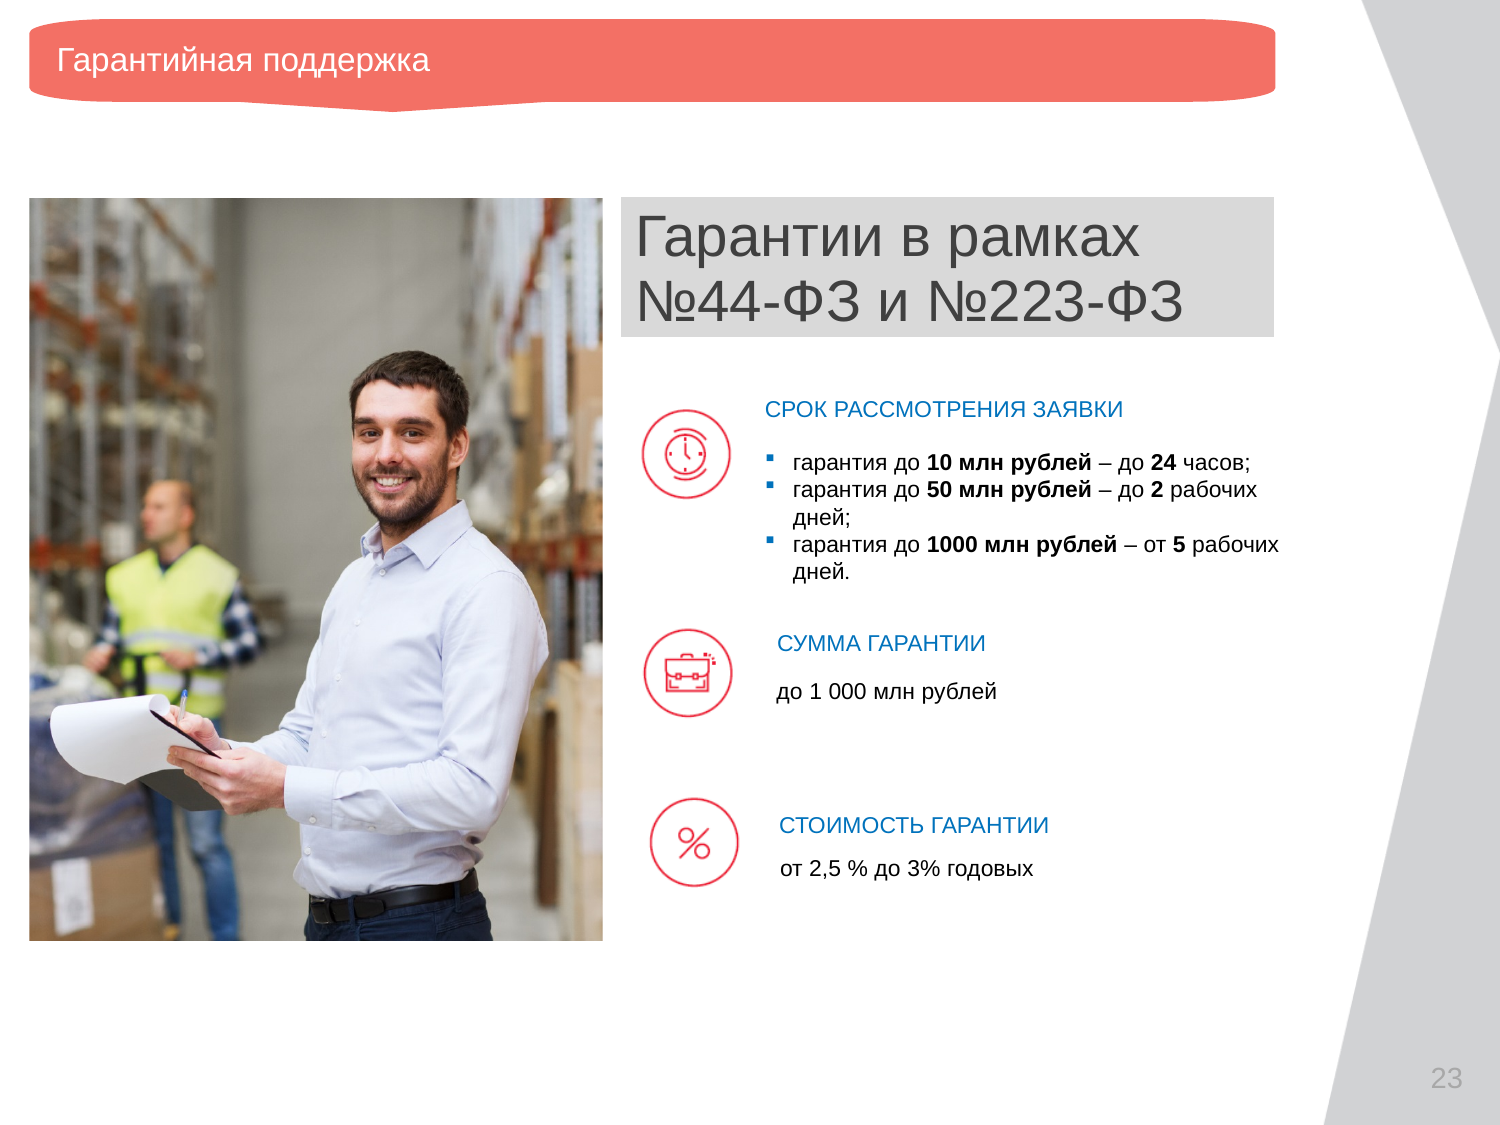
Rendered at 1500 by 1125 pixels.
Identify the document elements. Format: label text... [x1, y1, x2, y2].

table_header Гарантии в рамках №44-ФЗ и №223-ФЗ [621, 197, 1274, 337]
text_box до 1 000 млн рублей [761, 668, 1041, 711]
slide_number 23 [1128, 1046, 1478, 1107]
text_box Гарантийная поддержка [27, 16, 1278, 115]
text_box СРОК РАССМОТРЕНИЯ ЗАЯВКИ гарантия до 10 млн рублей – до 24 часов; гарантия до 50 млн рублей – до 2 рабочих дней; гарантия до 1000 млн рублей – от 5 рабочих дней. [750, 387, 1306, 592]
text_box СТОИМОСТЬ ГАРАНТИИ [764, 803, 1065, 846]
text_box СУММА ГАРАНТИИ [762, 621, 1002, 664]
text_box от 2,5 % до 3% годовых [765, 845, 1049, 916]
picture [0, 0, 1500, 1125]
